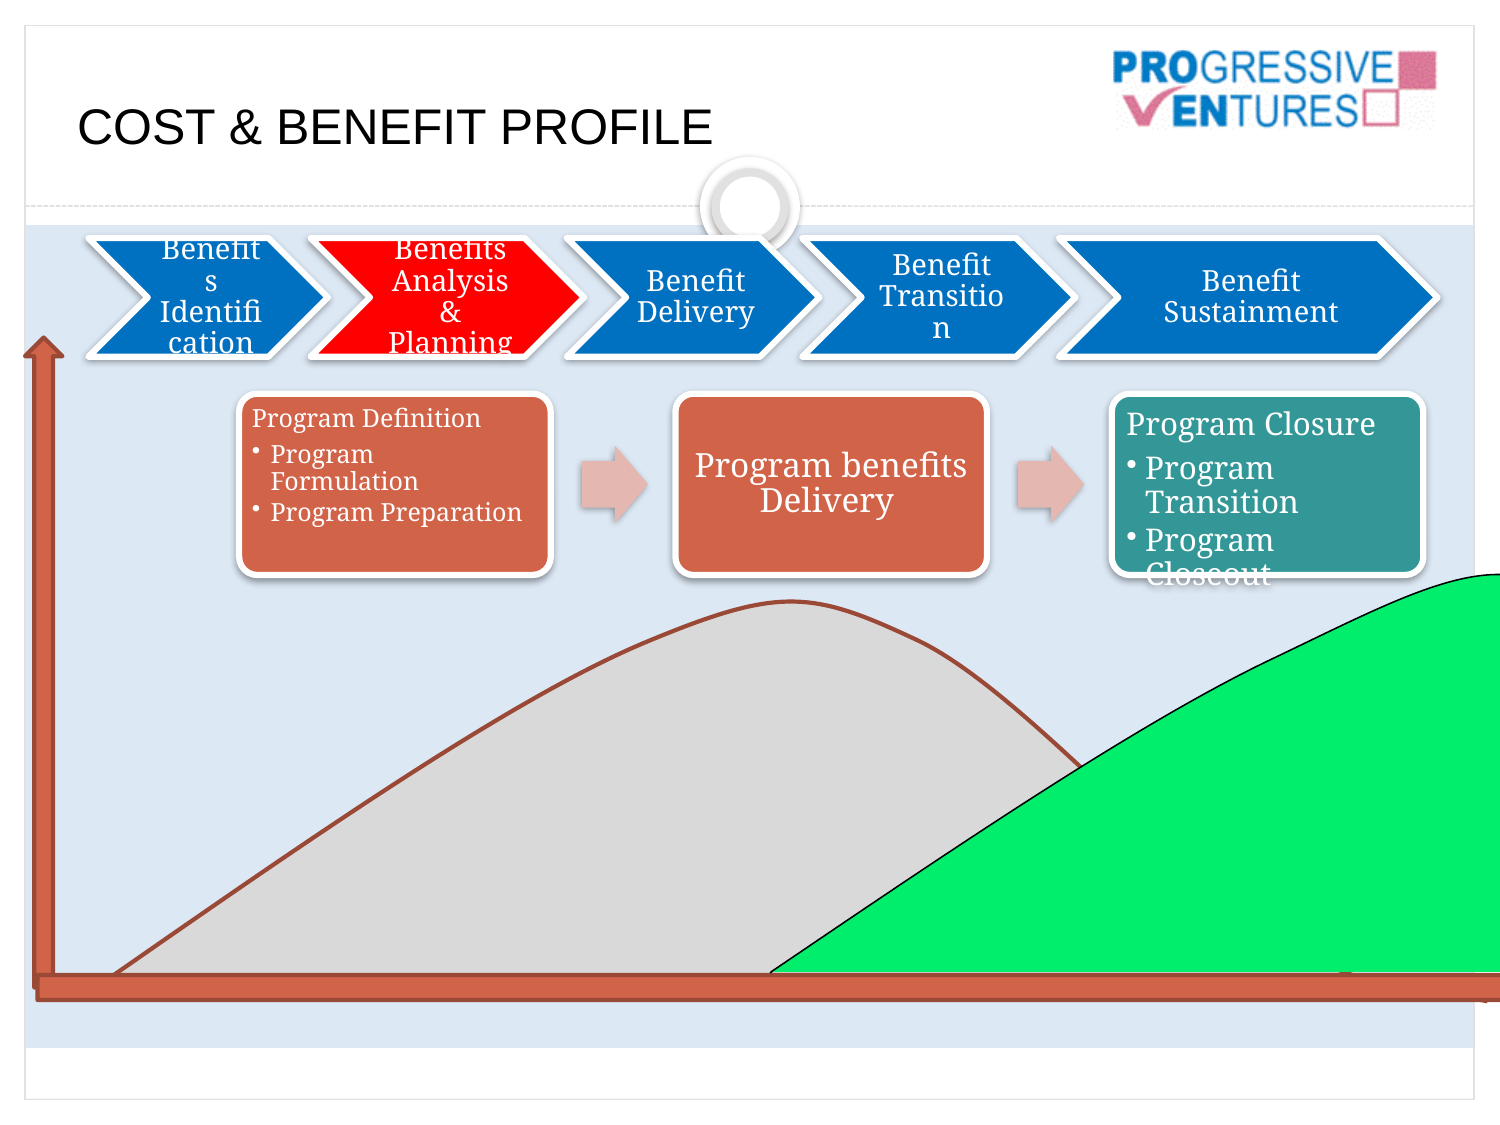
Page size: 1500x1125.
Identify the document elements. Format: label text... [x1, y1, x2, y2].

text_box [771, 574, 1500, 972]
text_box [23, 335, 65, 990]
picture [1112, 49, 1439, 130]
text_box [237, 393, 1426, 576]
text_box Cost & Benefit Profile [62, 87, 1058, 163]
text_box [35, 972, 1500, 1003]
text_box [114, 599, 1082, 972]
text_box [87, 139, 1438, 401]
